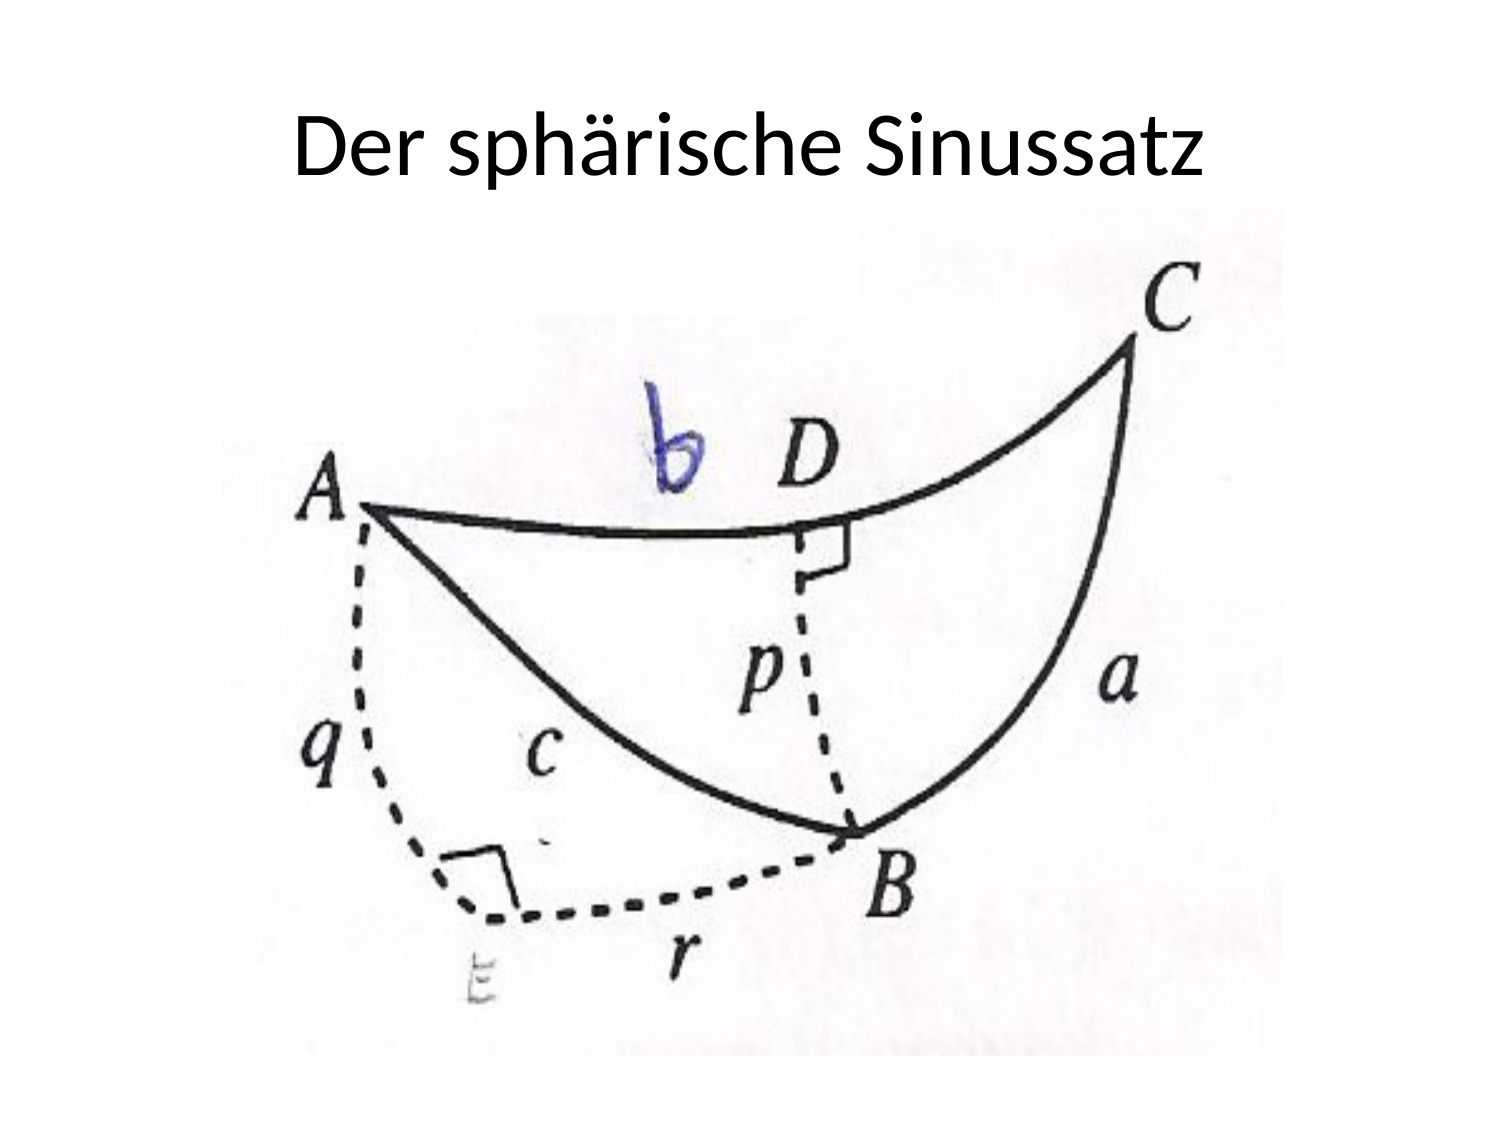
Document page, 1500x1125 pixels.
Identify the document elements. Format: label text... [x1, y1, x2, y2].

title Der sphärische Sinussatz [75, 45, 1425, 233]
picture [222, 205, 1282, 1056]
